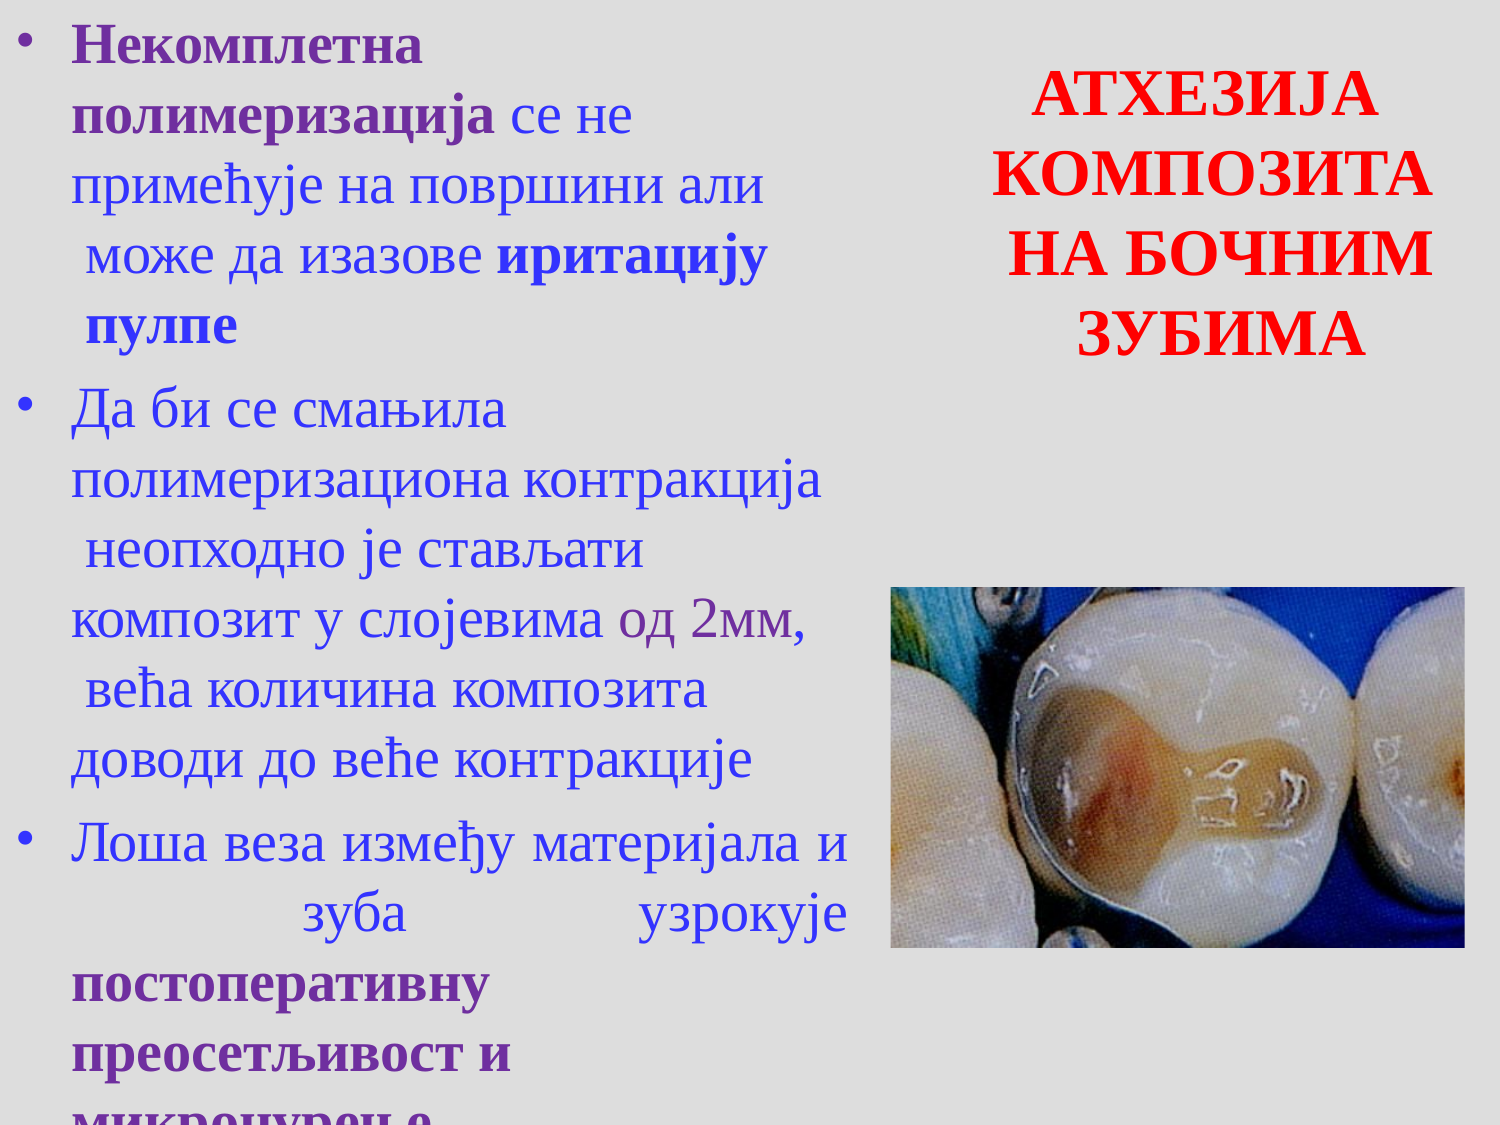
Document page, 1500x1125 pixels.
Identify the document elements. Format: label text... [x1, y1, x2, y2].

text_box [890, 587, 1465, 948]
text_box АТХЕЗИЈА КОМПОЗИТА НА БОЧНИМ ЗУБИМА [987, 46, 1439, 369]
text_box Некомплетна полимеризација се не примећује на површини али може да изазове иритацију пулпе Да би се смањила полимеризациона контракција неопходно је стављати композит у слојевима од 2мм, већа количина композита доводи до веће контракције Лоша веза између материјала и зуба узрокује постоперативну преосетљивост и микроцурење [12, 3, 850, 1125]
